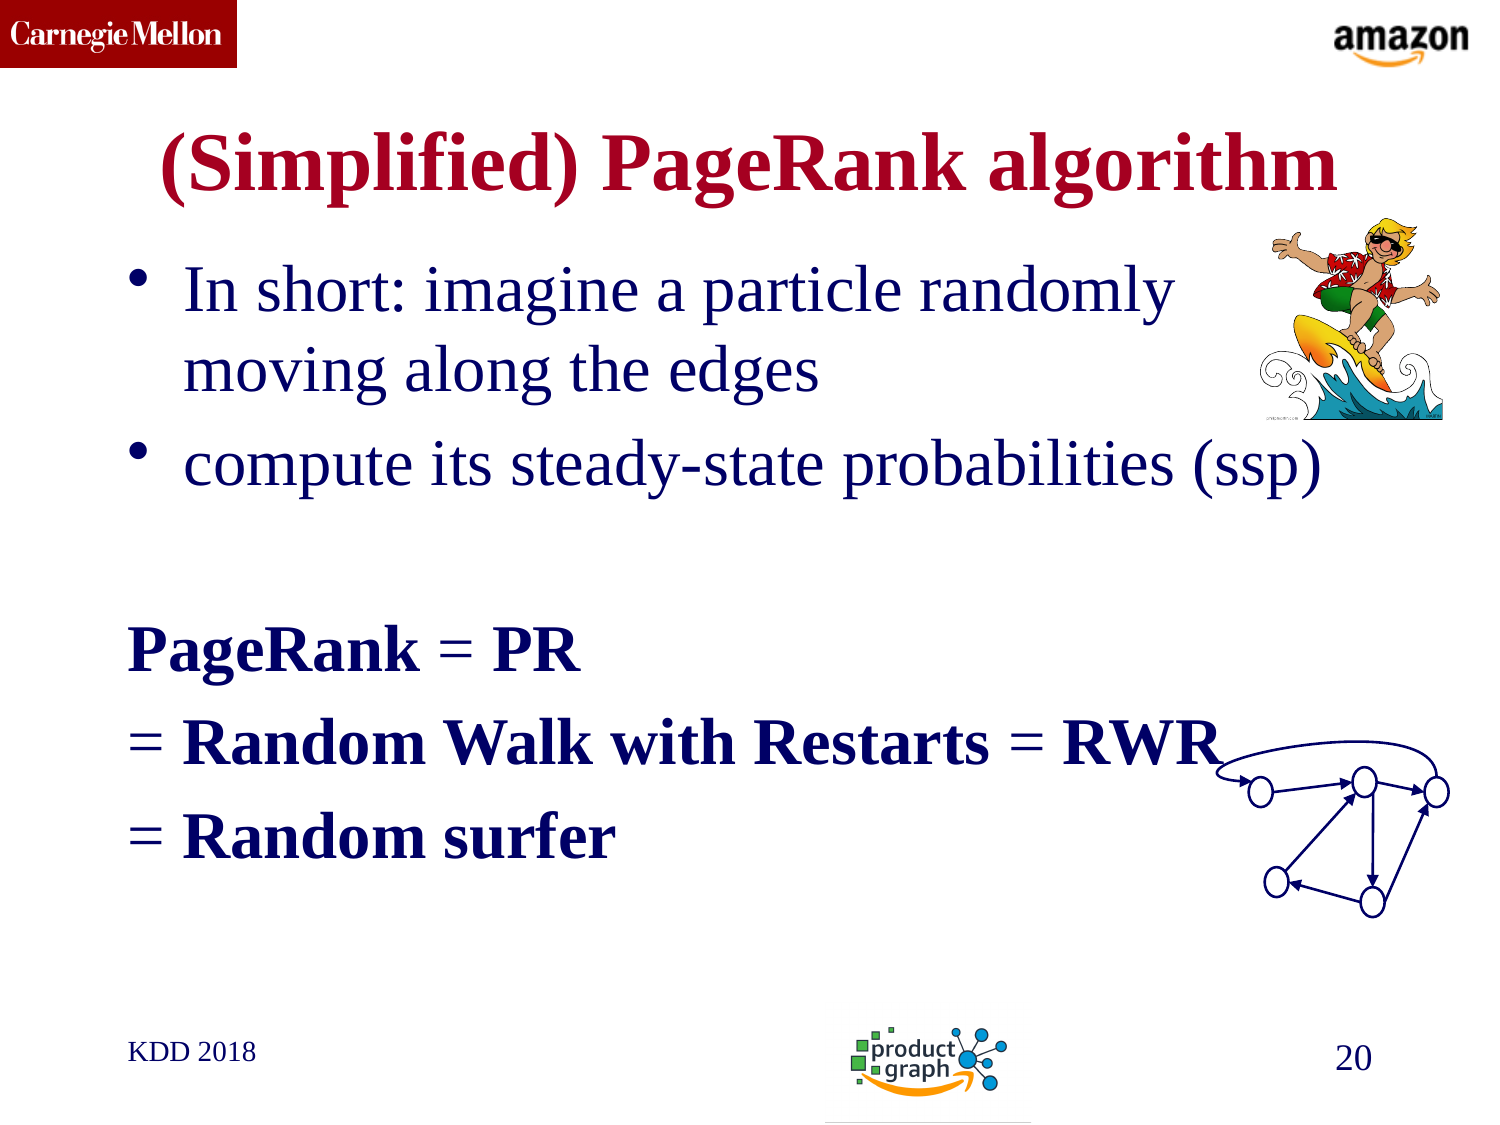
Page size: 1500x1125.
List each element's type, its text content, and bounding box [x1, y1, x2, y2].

picture [1322, 4, 1484, 88]
picture [0, 0, 237, 68]
slide_number KDD 2018 [112, 1024, 426, 1101]
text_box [1248, 766, 1449, 918]
title (Simplified) PageRank algorithm [112, 99, 1388, 213]
picture [1256, 212, 1449, 425]
list In short: imagine a particle randomly moving along the edges compute its steady-state probabilities (ssp) PageRank = PR = Random Walk with Restarts = RWR = Random surfer [112, 237, 1388, 1001]
slide_number 20 [1074, 1024, 1388, 1101]
